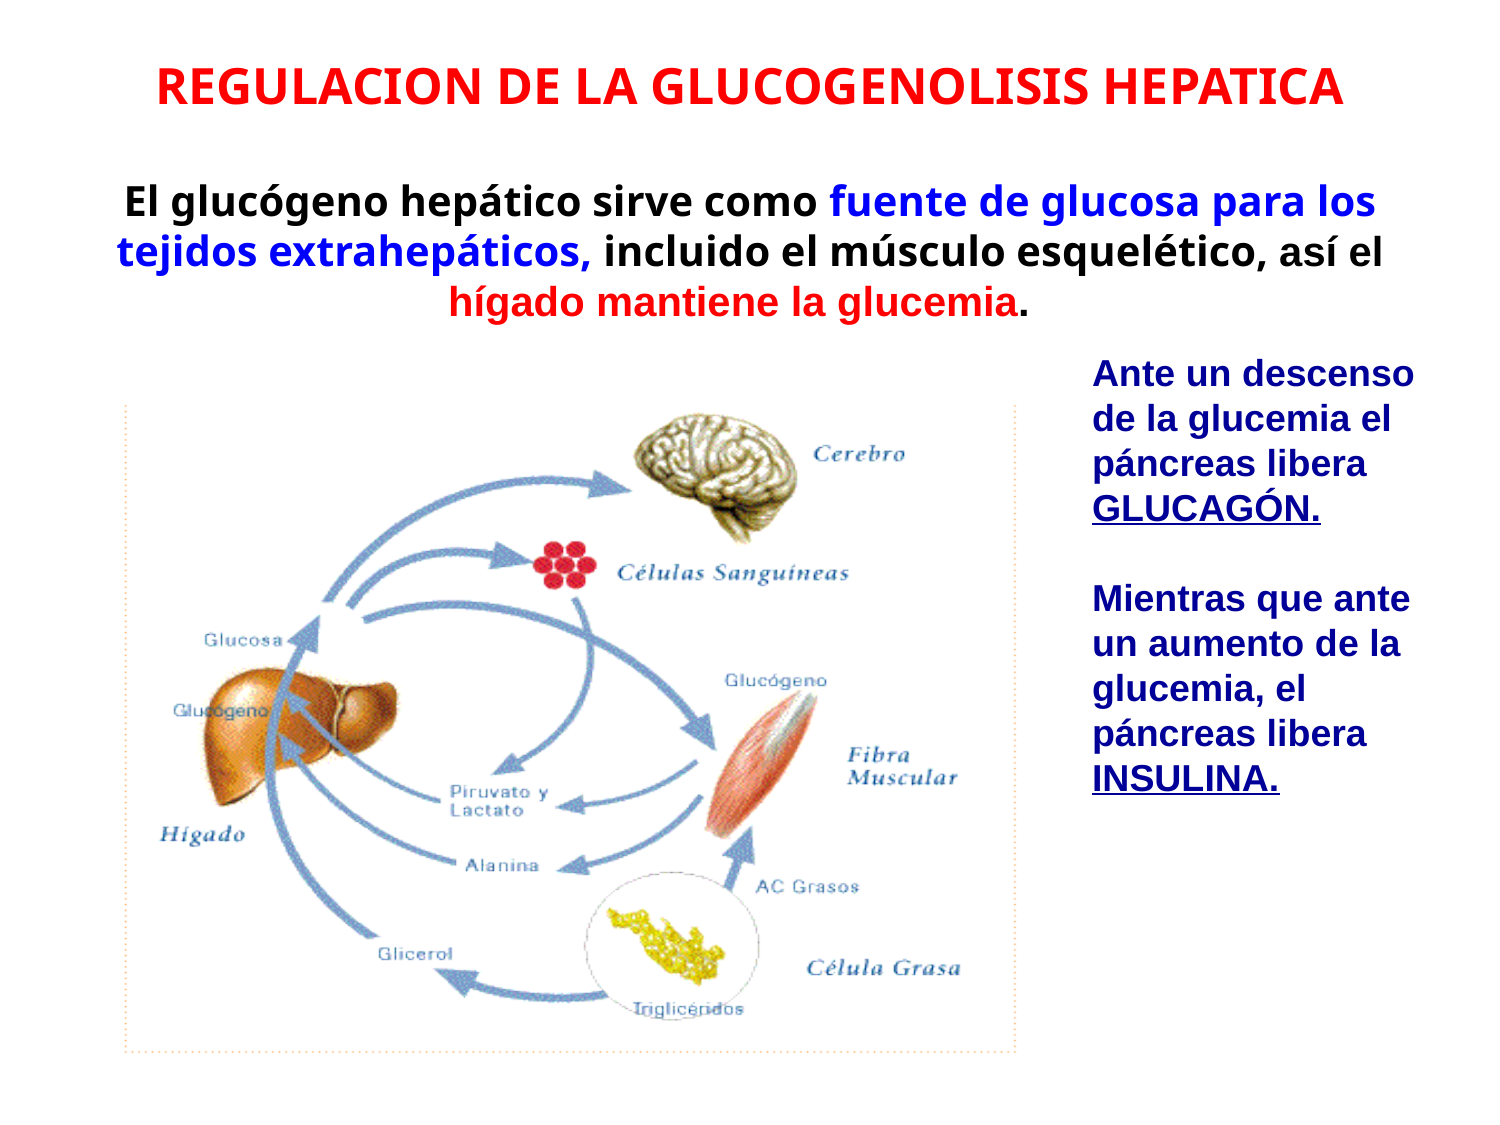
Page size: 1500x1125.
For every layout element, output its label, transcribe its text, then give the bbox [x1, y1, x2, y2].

text_box REGULACION DE LA GLUCOGENOLISIS HEPATICA El glucógeno hepático sirve como fuente de glucosa para los tejidos extrahepáticos, incluido el músculo esquelético, así el hígado mantiene la glucemia. [76, 47, 1424, 332]
picture [123, 404, 1030, 1059]
text_box Ante un descenso de la glucemia el páncreas libera GLUCAGÓN. Mientras que ante un aumento de la glucemia, el páncreas libera INSULINA. [1077, 341, 1459, 852]
